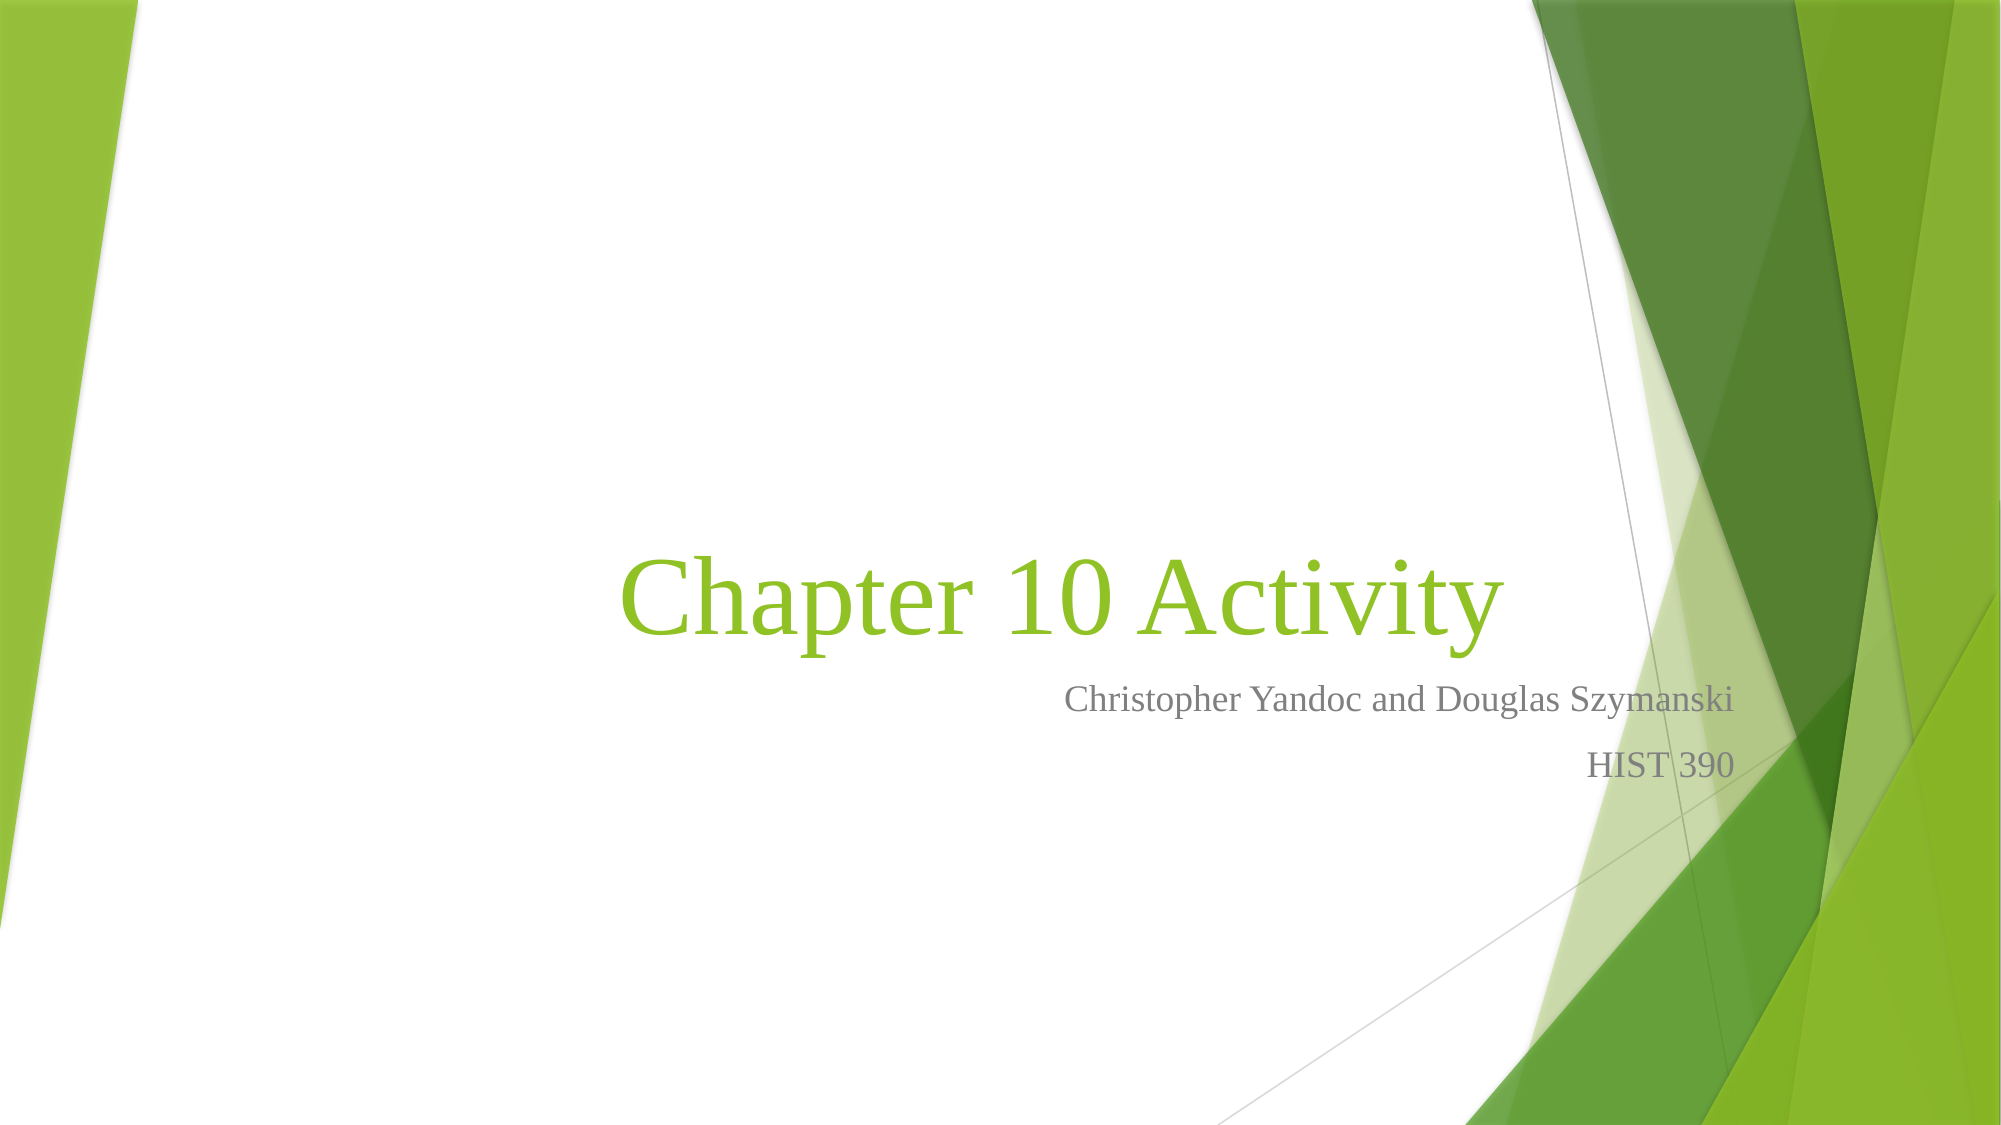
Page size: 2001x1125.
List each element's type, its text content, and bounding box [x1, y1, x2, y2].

title Chapter 10 Activity [247, 394, 1522, 665]
subtitle Christopher Yandoc and Douglas Szymanski HIST 390 [249, 666, 1750, 939]
